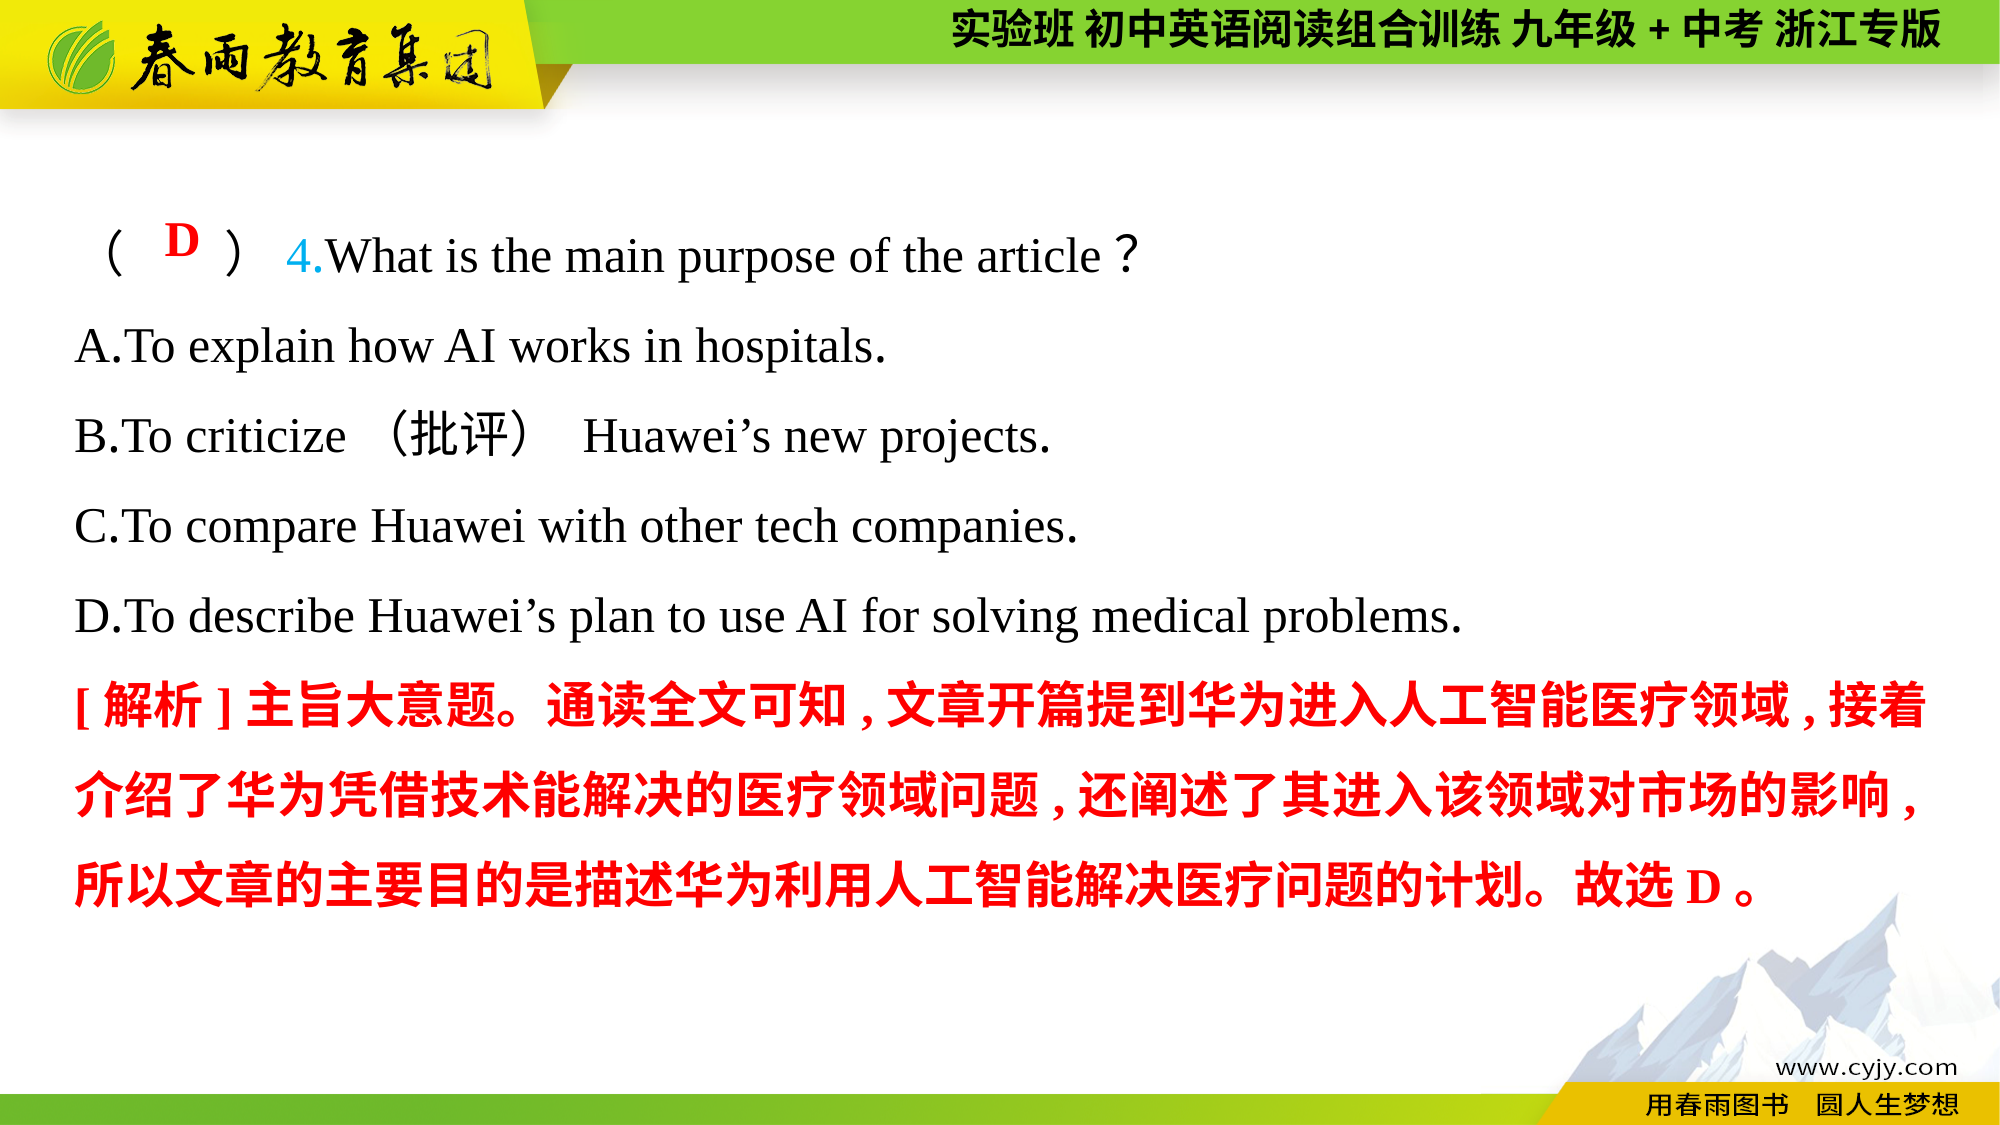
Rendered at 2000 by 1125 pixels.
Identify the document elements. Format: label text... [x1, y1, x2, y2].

text_box [解析]主旨大意题。通读全文可知,文章开篇提到华为进入人工智能医疗领域,接着介绍了华为凭借技术能解决的医疗领域问题,还阐述了其进入该领域对市场的影响,所以文章的主要目的是描述华为利用人工智能解决医疗问题的计划。故选D。 [59, 636, 1944, 922]
picture [0, 0, 2000, 1125]
list （ ）4.What is the main purpose of the article？ A.To explain how AI works in hospitals. B.To criticize（批评） Huawei’s new projects. C.To compare Huawei with other tech companies. D.To describe Huawei’s plan to use AI for solving medical problems. [59, 184, 1944, 636]
text_box D [149, 199, 216, 275]
